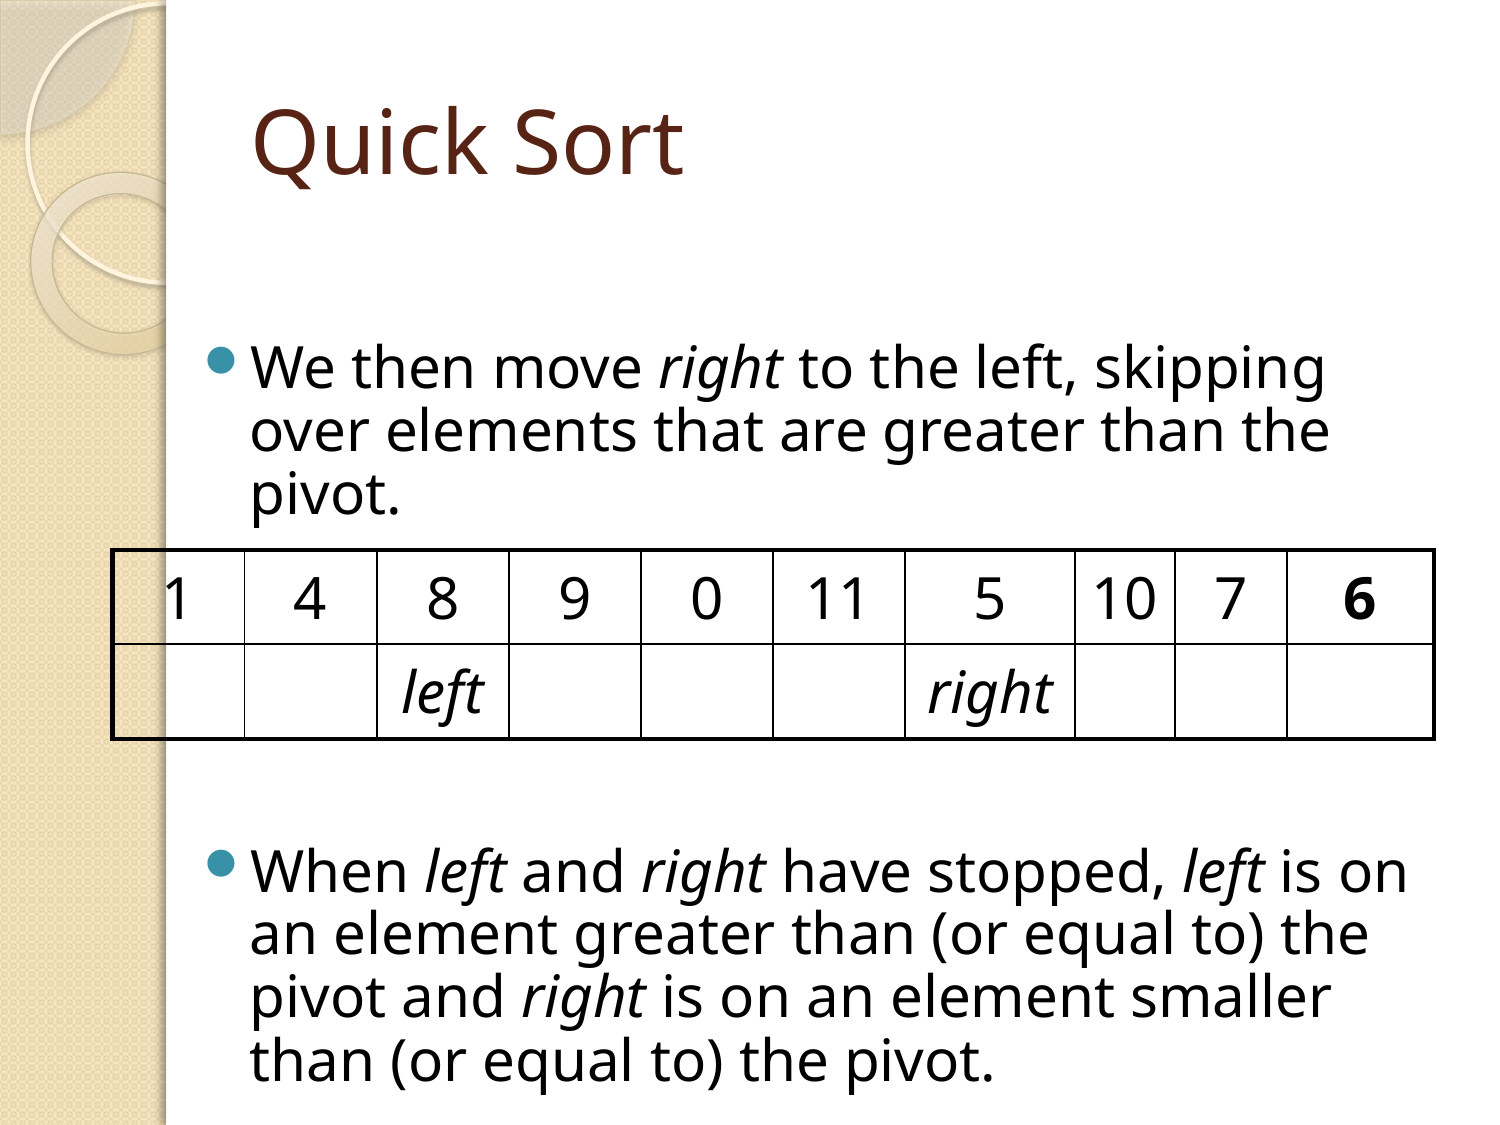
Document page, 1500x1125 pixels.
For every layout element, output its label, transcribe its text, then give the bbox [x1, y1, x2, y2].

table_cell [1176, 645, 1286, 737]
table_header 10 [1076, 552, 1174, 643]
table_header 8 [378, 552, 508, 643]
table_cell [1076, 645, 1174, 737]
table_cell [1288, 645, 1432, 737]
table_header 11 [774, 552, 904, 643]
table_cell [642, 645, 772, 737]
table_cell right [906, 645, 1074, 737]
table_cell [774, 645, 904, 737]
table_cell [245, 645, 376, 737]
table_header 4 [245, 552, 376, 643]
table_cell [510, 645, 640, 737]
table_cell [115, 645, 244, 737]
table_cell left [378, 645, 508, 737]
table_header 7 [1176, 552, 1286, 643]
table_header 6 [1288, 552, 1432, 643]
table_header 1 [115, 552, 244, 643]
table_header 9 [510, 552, 640, 643]
table_header 0 [642, 552, 772, 643]
title Quick Sort [235, 45, 1466, 233]
list We then move right to the left, skipping over elements that are greater than the pivot. When left and right have stopped, left is on an element greater than (or equal to) the pivot and right is on an element smaller than (or equal to) the pivot. [174, 330, 1470, 1088]
table_header 5 [906, 552, 1074, 643]
